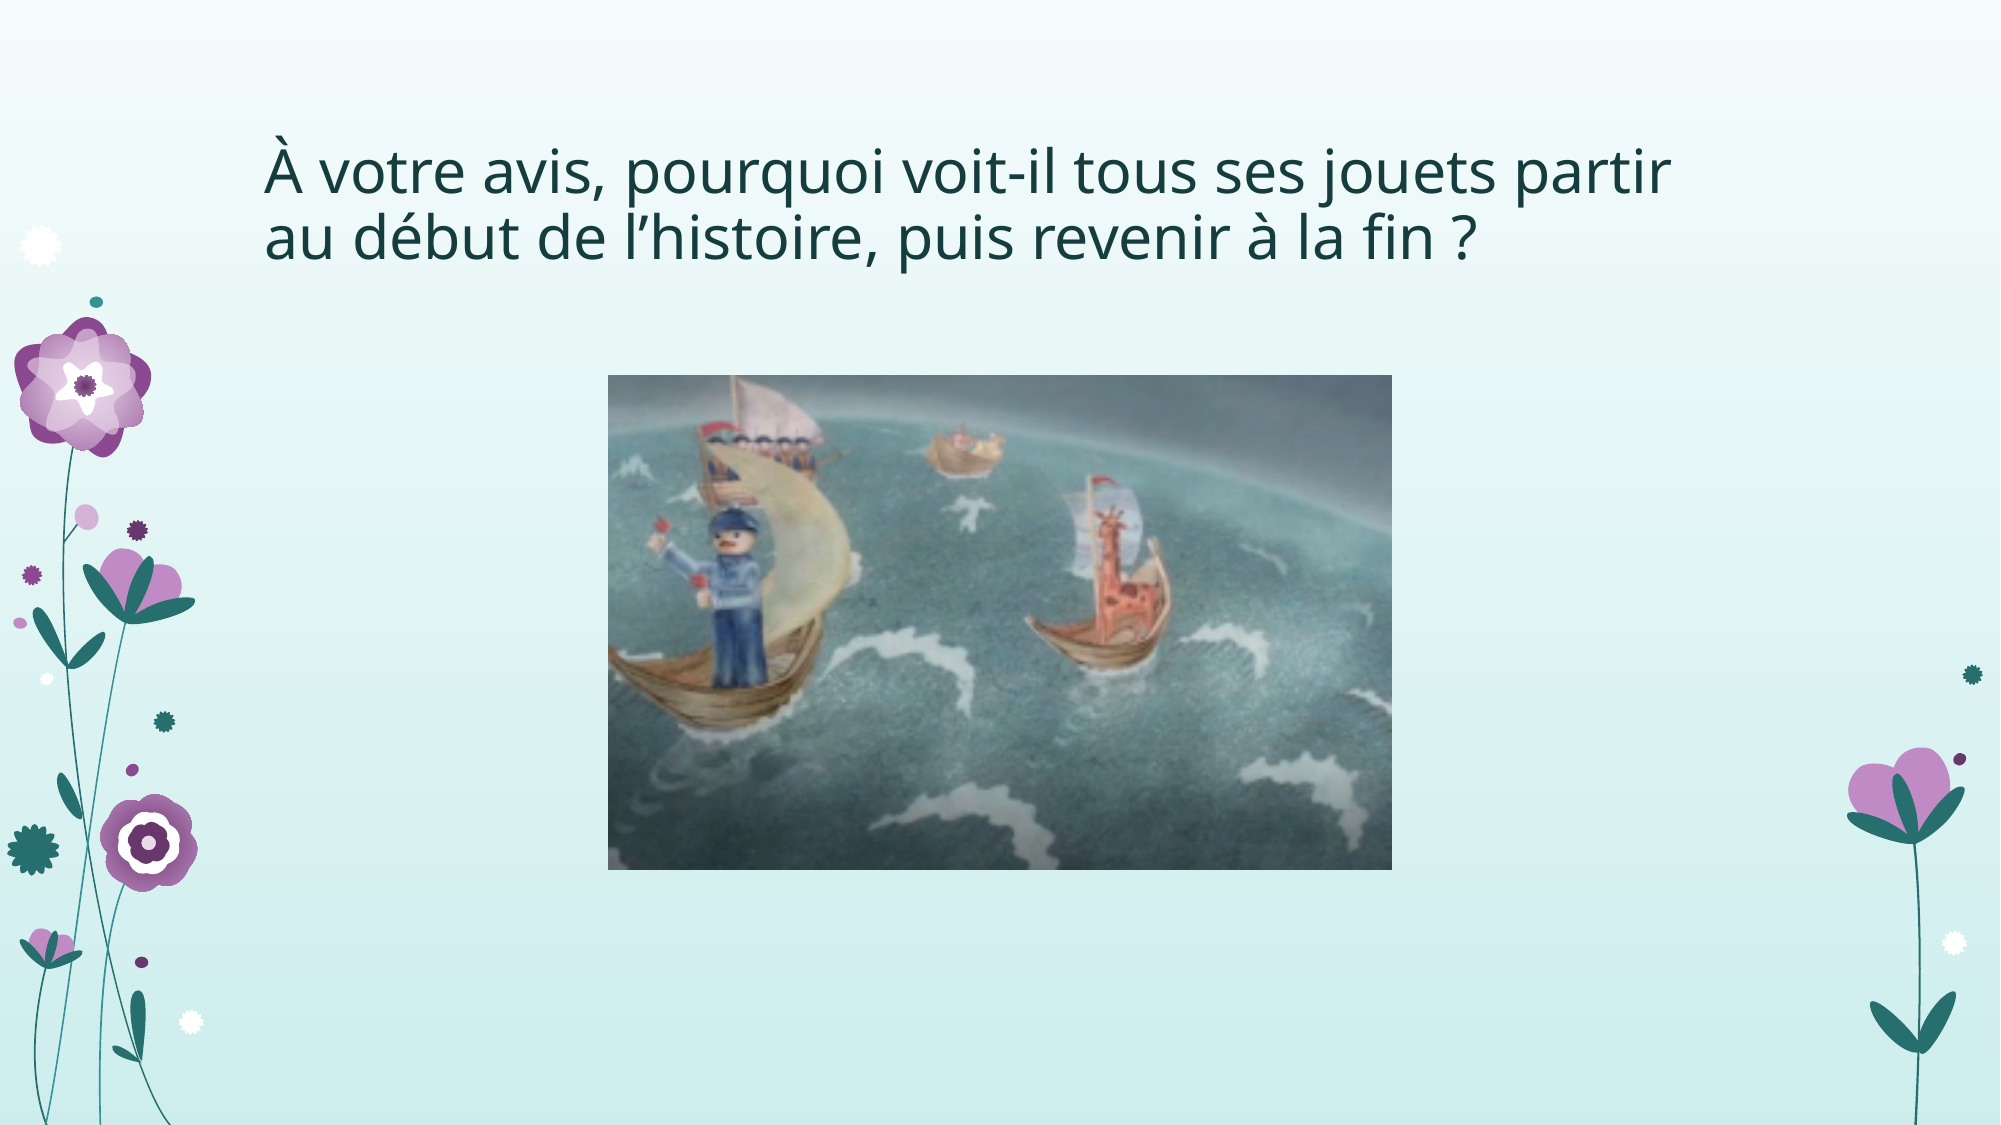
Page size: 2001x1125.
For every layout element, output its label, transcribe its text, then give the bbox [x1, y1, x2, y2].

title À votre avis, pourquoi voit-il tous ses jouets partir au début de l’histoire, puis revenir à la fin ? [249, 92, 1750, 281]
picture [608, 375, 1392, 870]
